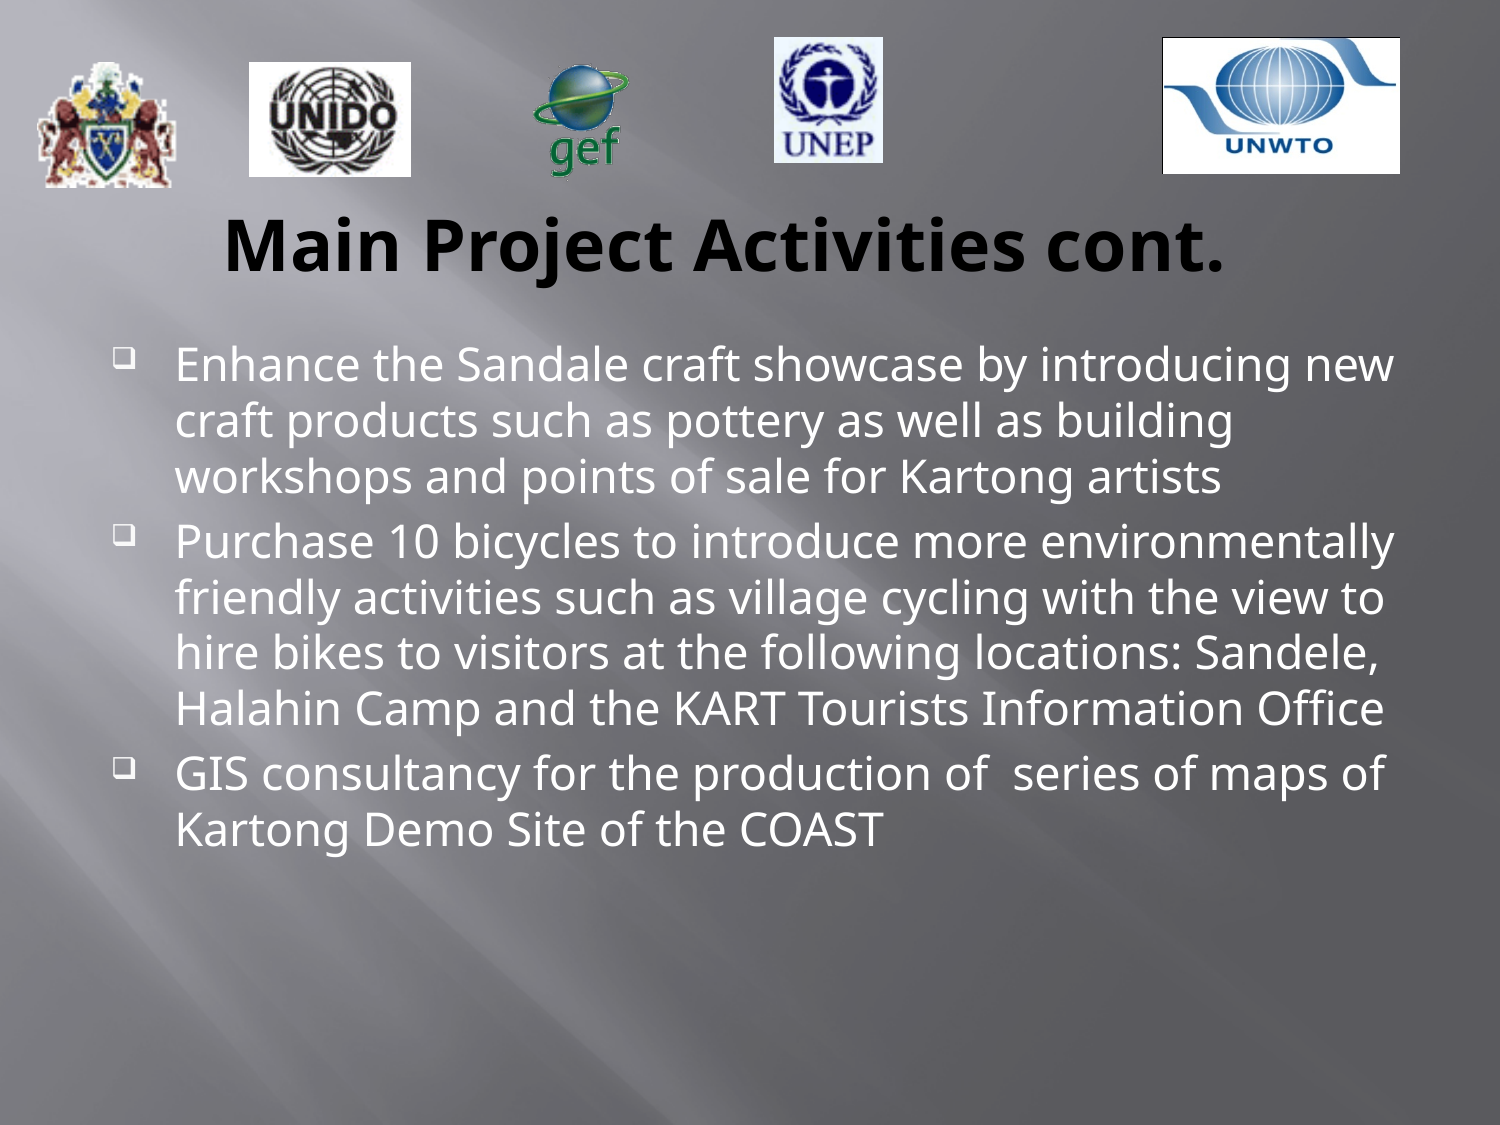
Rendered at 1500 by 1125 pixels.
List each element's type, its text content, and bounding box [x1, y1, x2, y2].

list Enhance the Sandale craft showcase by introducing new craft products such as pottery as well as building workshops and points of sale for Kartong artists Purchase 10 bicycles to introduce more environmentally friendly activities such as village cycling with the view to hire bikes to visitors at the following locations: Sandele, Halahin Camp and the KART Tourists Information Office GIS consultancy for the production of series of maps of Kartong Demo Site of the COAST [75, 262, 1425, 1035]
picture [249, 62, 412, 177]
picture [1162, 37, 1400, 174]
picture [37, 62, 179, 188]
picture [524, 52, 640, 187]
picture [774, 37, 883, 163]
title Main Project Activities cont. [49, 192, 1400, 380]
